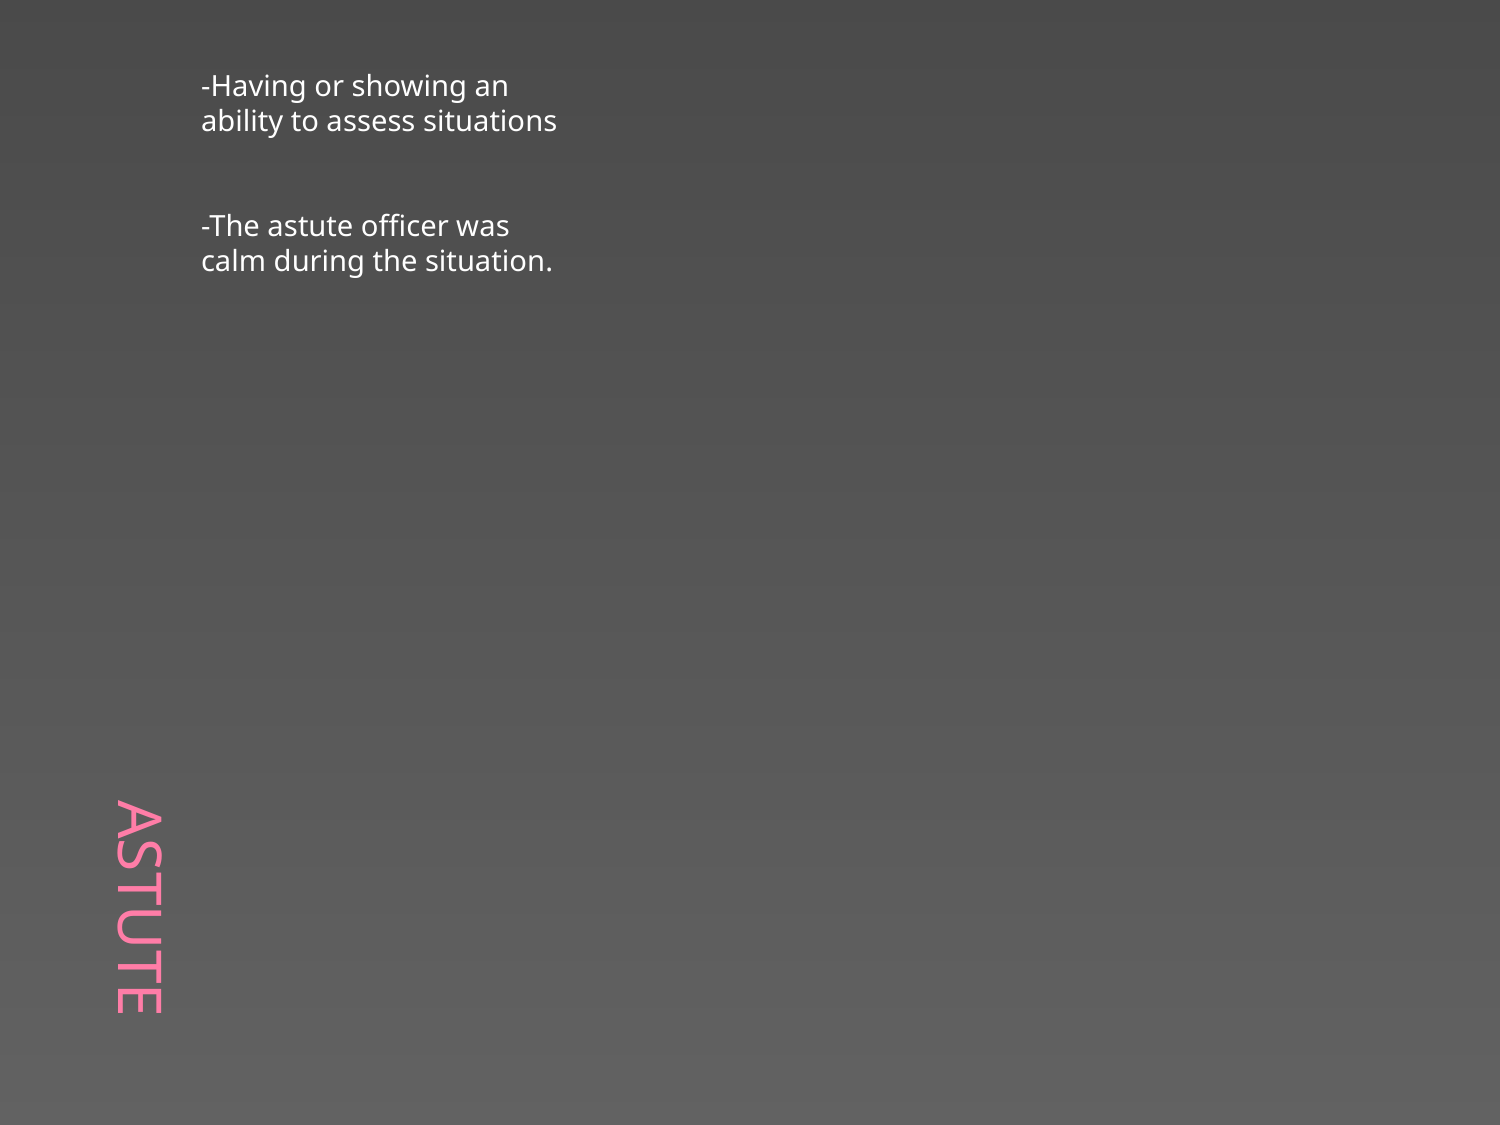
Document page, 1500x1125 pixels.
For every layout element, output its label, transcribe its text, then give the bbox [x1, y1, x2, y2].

list -Having or showing an ability to assess situations -The astute officer was calm during the situation. [186, 60, 587, 1036]
title Astute [36, 60, 186, 1036]
